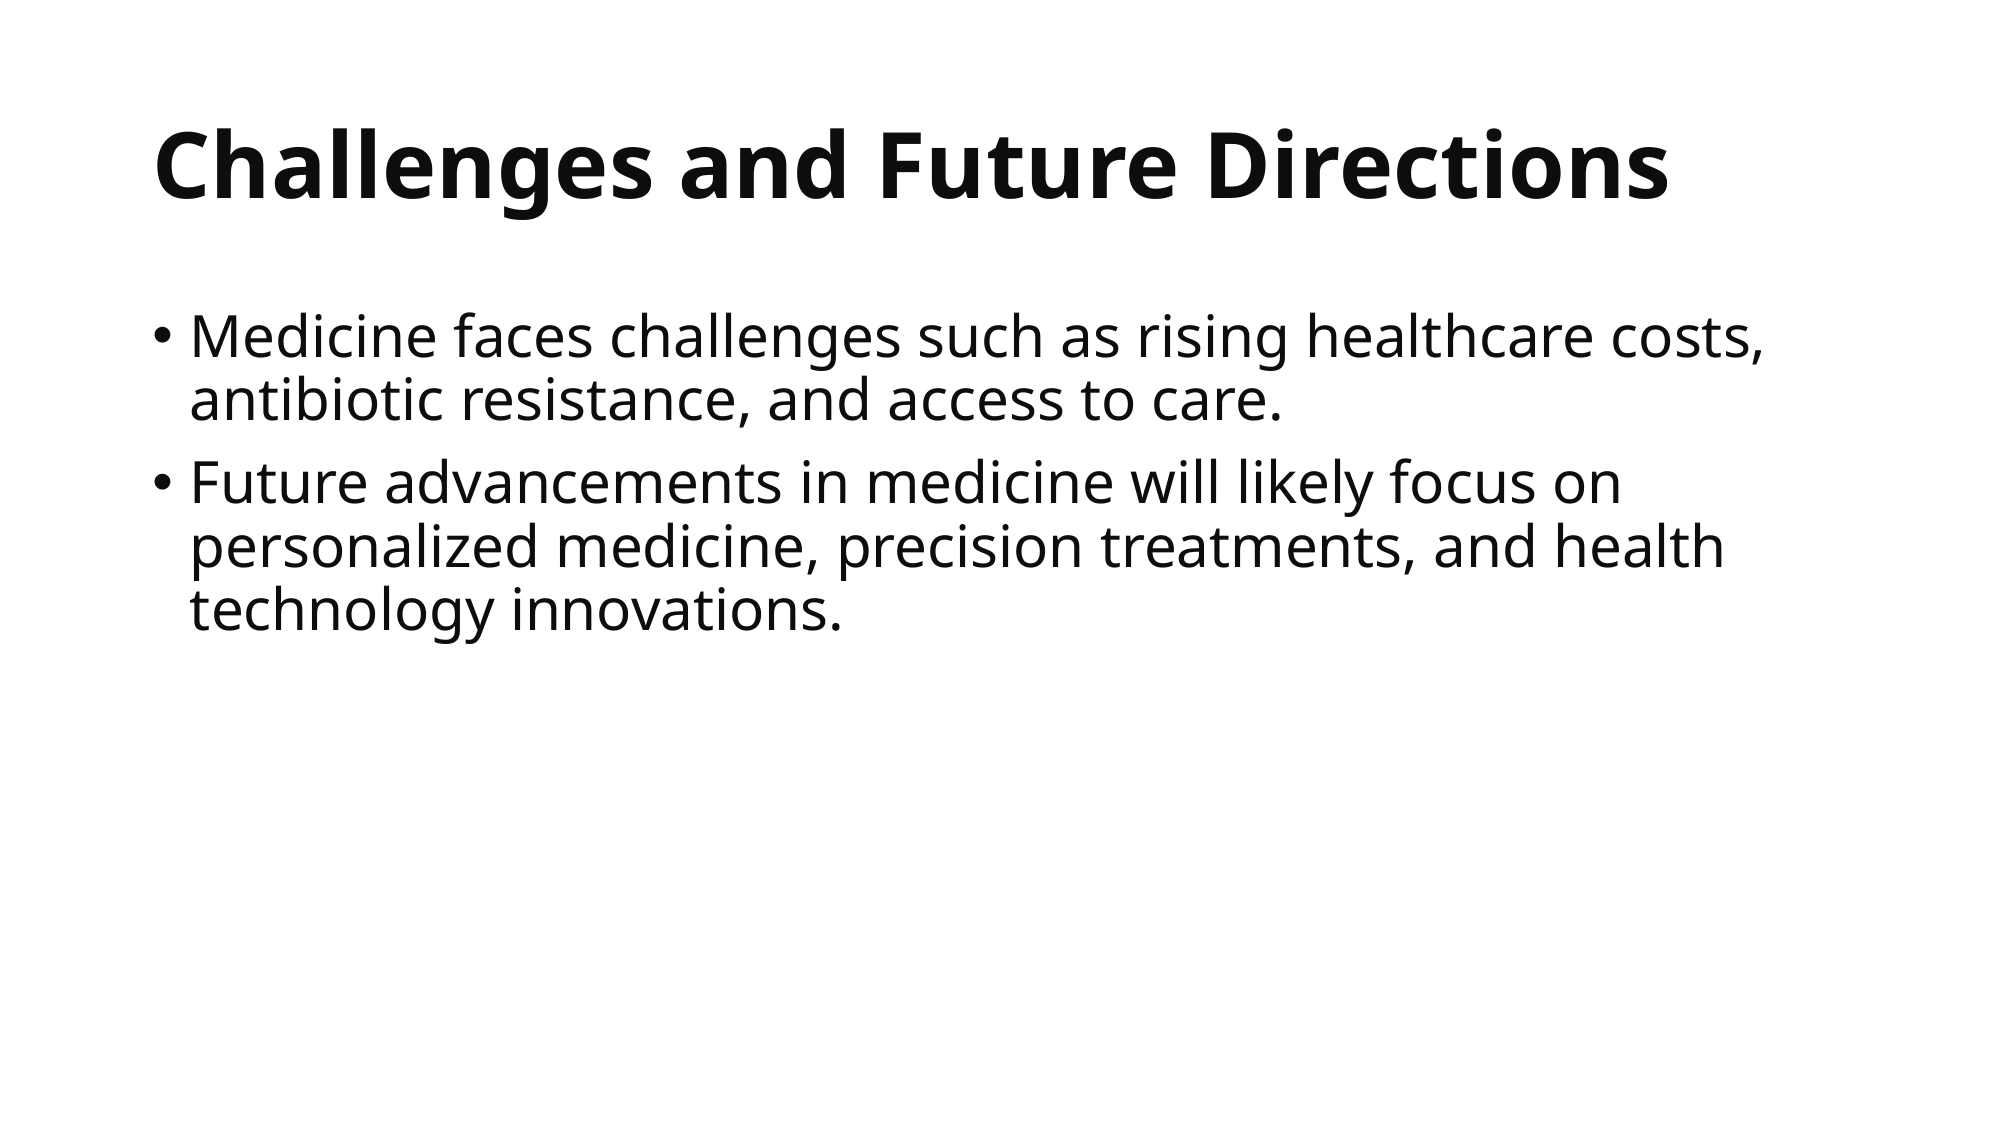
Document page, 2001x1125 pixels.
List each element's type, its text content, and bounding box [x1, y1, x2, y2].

title Challenges and Future Directions [137, 59, 1863, 278]
list Medicine faces challenges such as rising healthcare costs, antibiotic resistance, and access to care. Future advancements in medicine will likely focus on personalized medicine, precision treatments, and health technology innovations. [137, 299, 1863, 1014]
